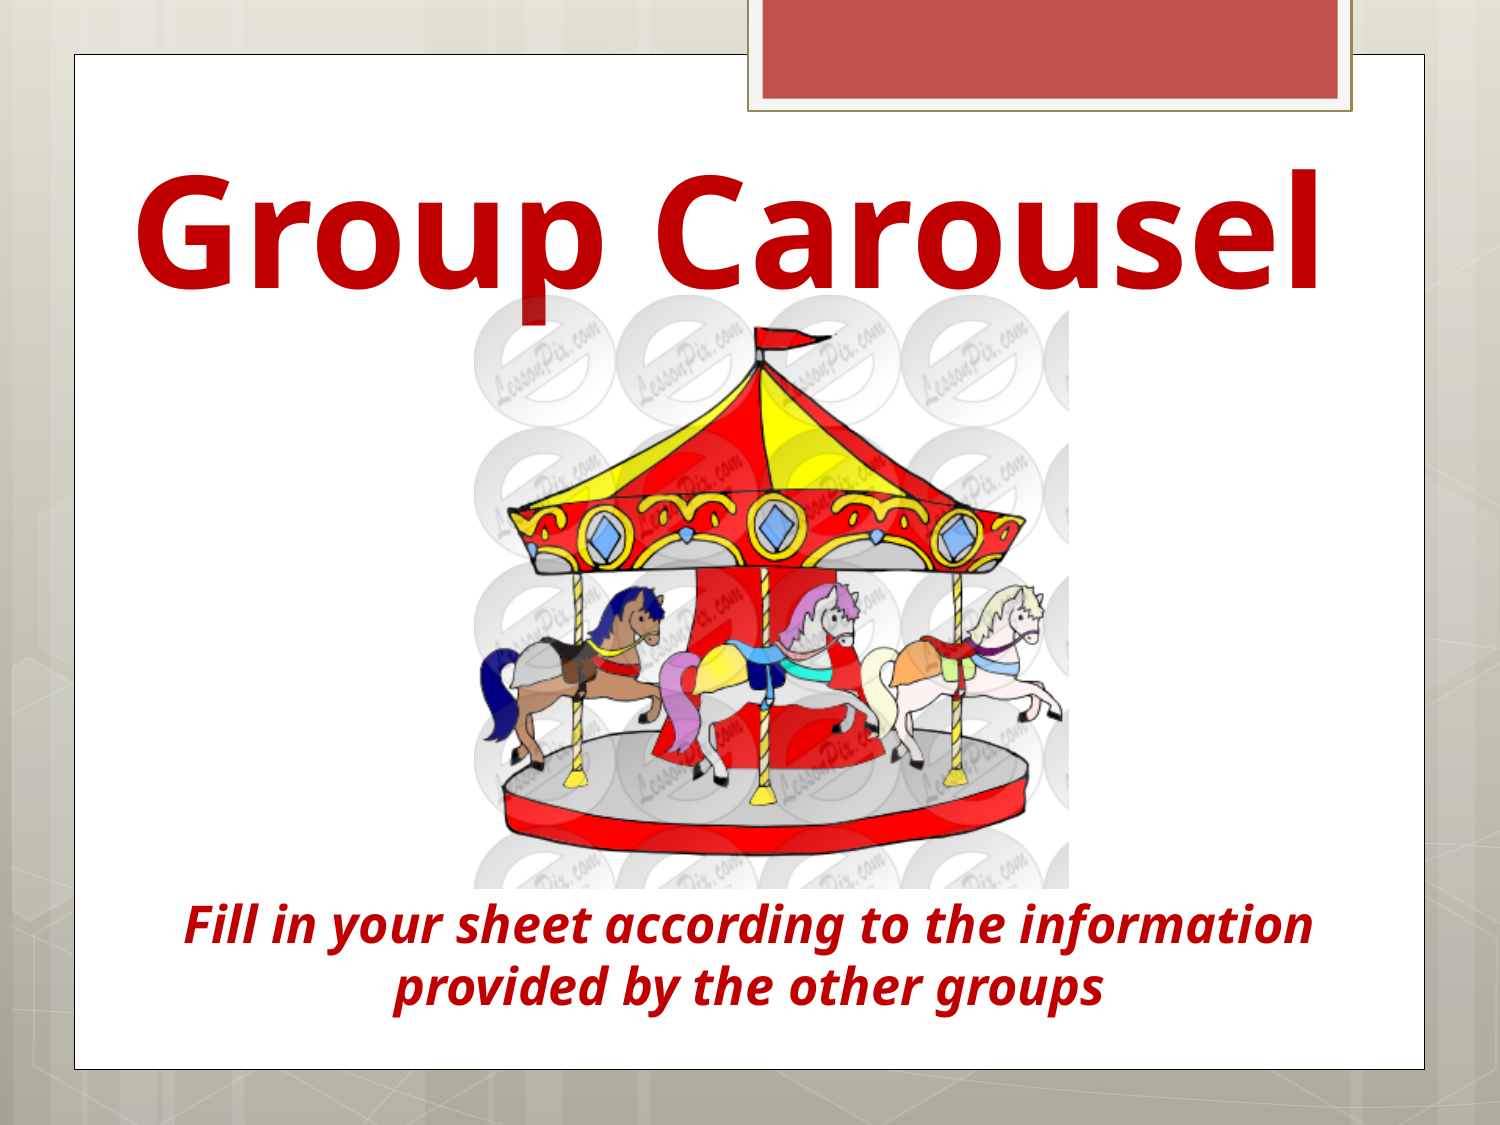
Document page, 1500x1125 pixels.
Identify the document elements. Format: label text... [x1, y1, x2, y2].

text_box Fill in your sheet according to the information provided by the other groups [74, 883, 1425, 1024]
text_box Group Carousel [74, 125, 1425, 328]
picture [474, 294, 1069, 890]
